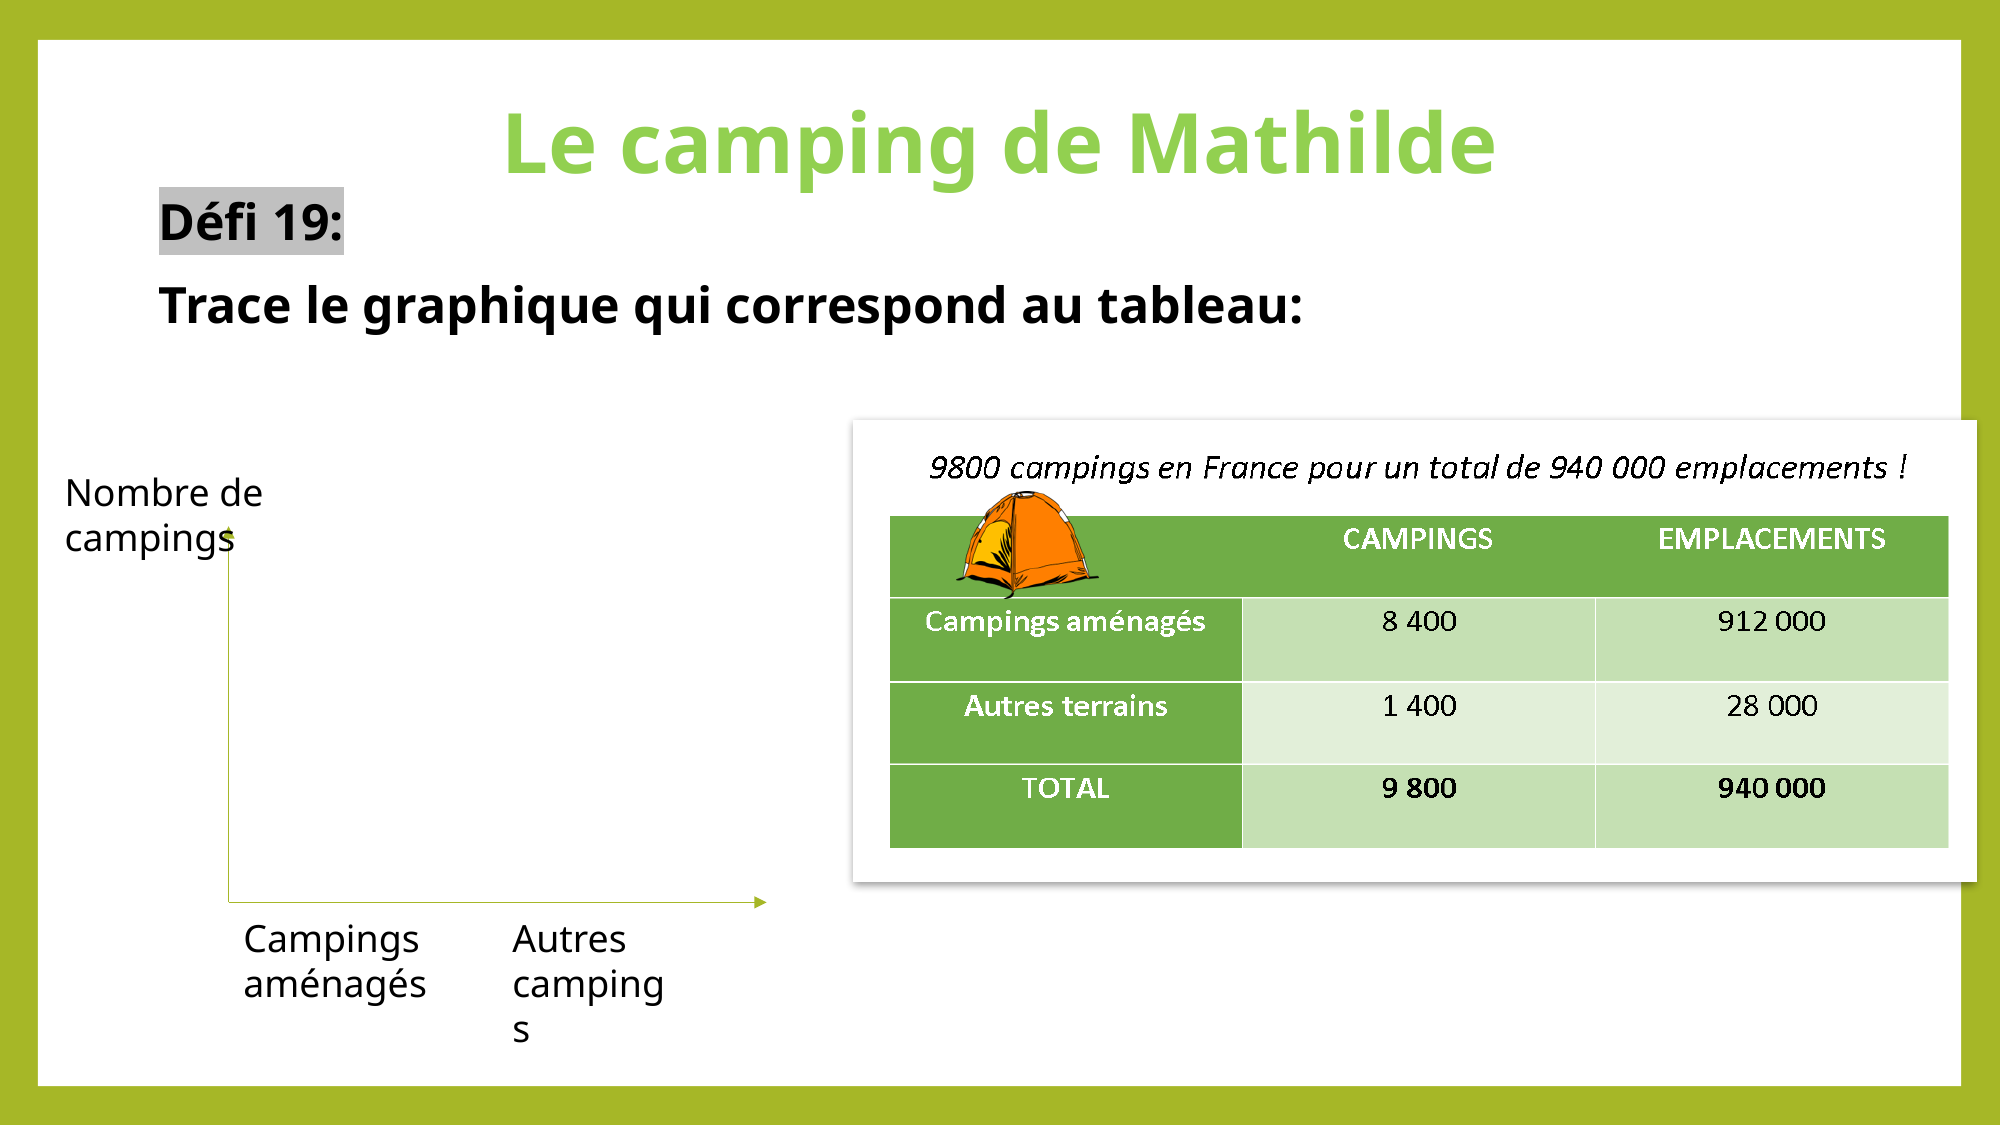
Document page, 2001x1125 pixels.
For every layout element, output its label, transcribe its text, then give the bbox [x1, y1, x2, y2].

title Le camping de Mathilde [189, 34, 1810, 258]
text_box Autres campings [497, 912, 687, 1058]
list Défi 19: Trace le graphique qui correspond au tableau: [143, 189, 1593, 958]
text_box Campings aménagés [228, 911, 455, 1013]
picture [867, 434, 1963, 868]
text_box Nombre de campings [49, 461, 408, 566]
